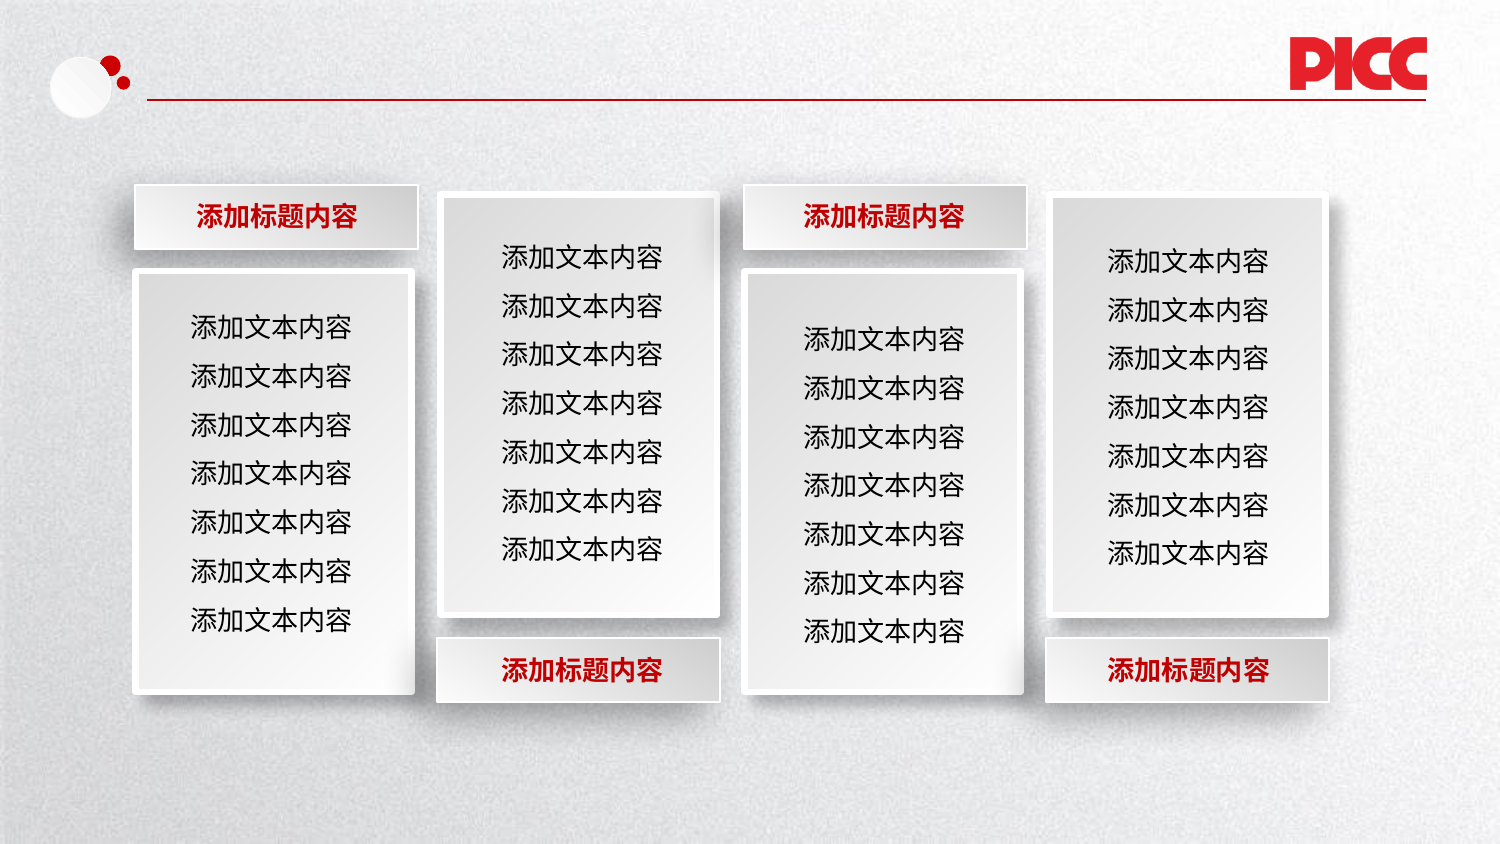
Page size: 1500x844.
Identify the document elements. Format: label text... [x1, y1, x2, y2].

text_box 添加文本内容 添加文本内容 添加文本内容 添加文本内容 添加文本内容 添加文本内容 添加文本内容 [179, 288, 364, 641]
text_box 添加标题内容 [185, 193, 371, 238]
text_box 添加标题内容 [490, 648, 675, 692]
text_box [133, 269, 414, 694]
text_box [435, 636, 722, 704]
text_box 添加文本内容 添加文本内容 添加文本内容 添加文本内容 添加文本内容 添加文本内容 添加文本内容 [1096, 222, 1282, 575]
text_box 添加文本内容 添加文本内容 添加文本内容 添加文本内容 添加文本内容 添加文本内容 添加文本内容 [490, 218, 675, 571]
text_box 添加文本内容 添加文本内容 添加文本内容 添加文本内容 添加文本内容 添加文本内容 添加文本内容 [792, 300, 977, 653]
text_box [742, 183, 1029, 251]
picture [0, 0, 1500, 844]
text_box [1047, 192, 1328, 617]
text_box [133, 183, 420, 251]
text_box 添加标题内容 [792, 193, 977, 238]
text_box 添加标题内容 [1096, 648, 1282, 692]
text_box [1044, 636, 1331, 704]
text_box [742, 269, 1023, 694]
text_box [438, 192, 719, 617]
